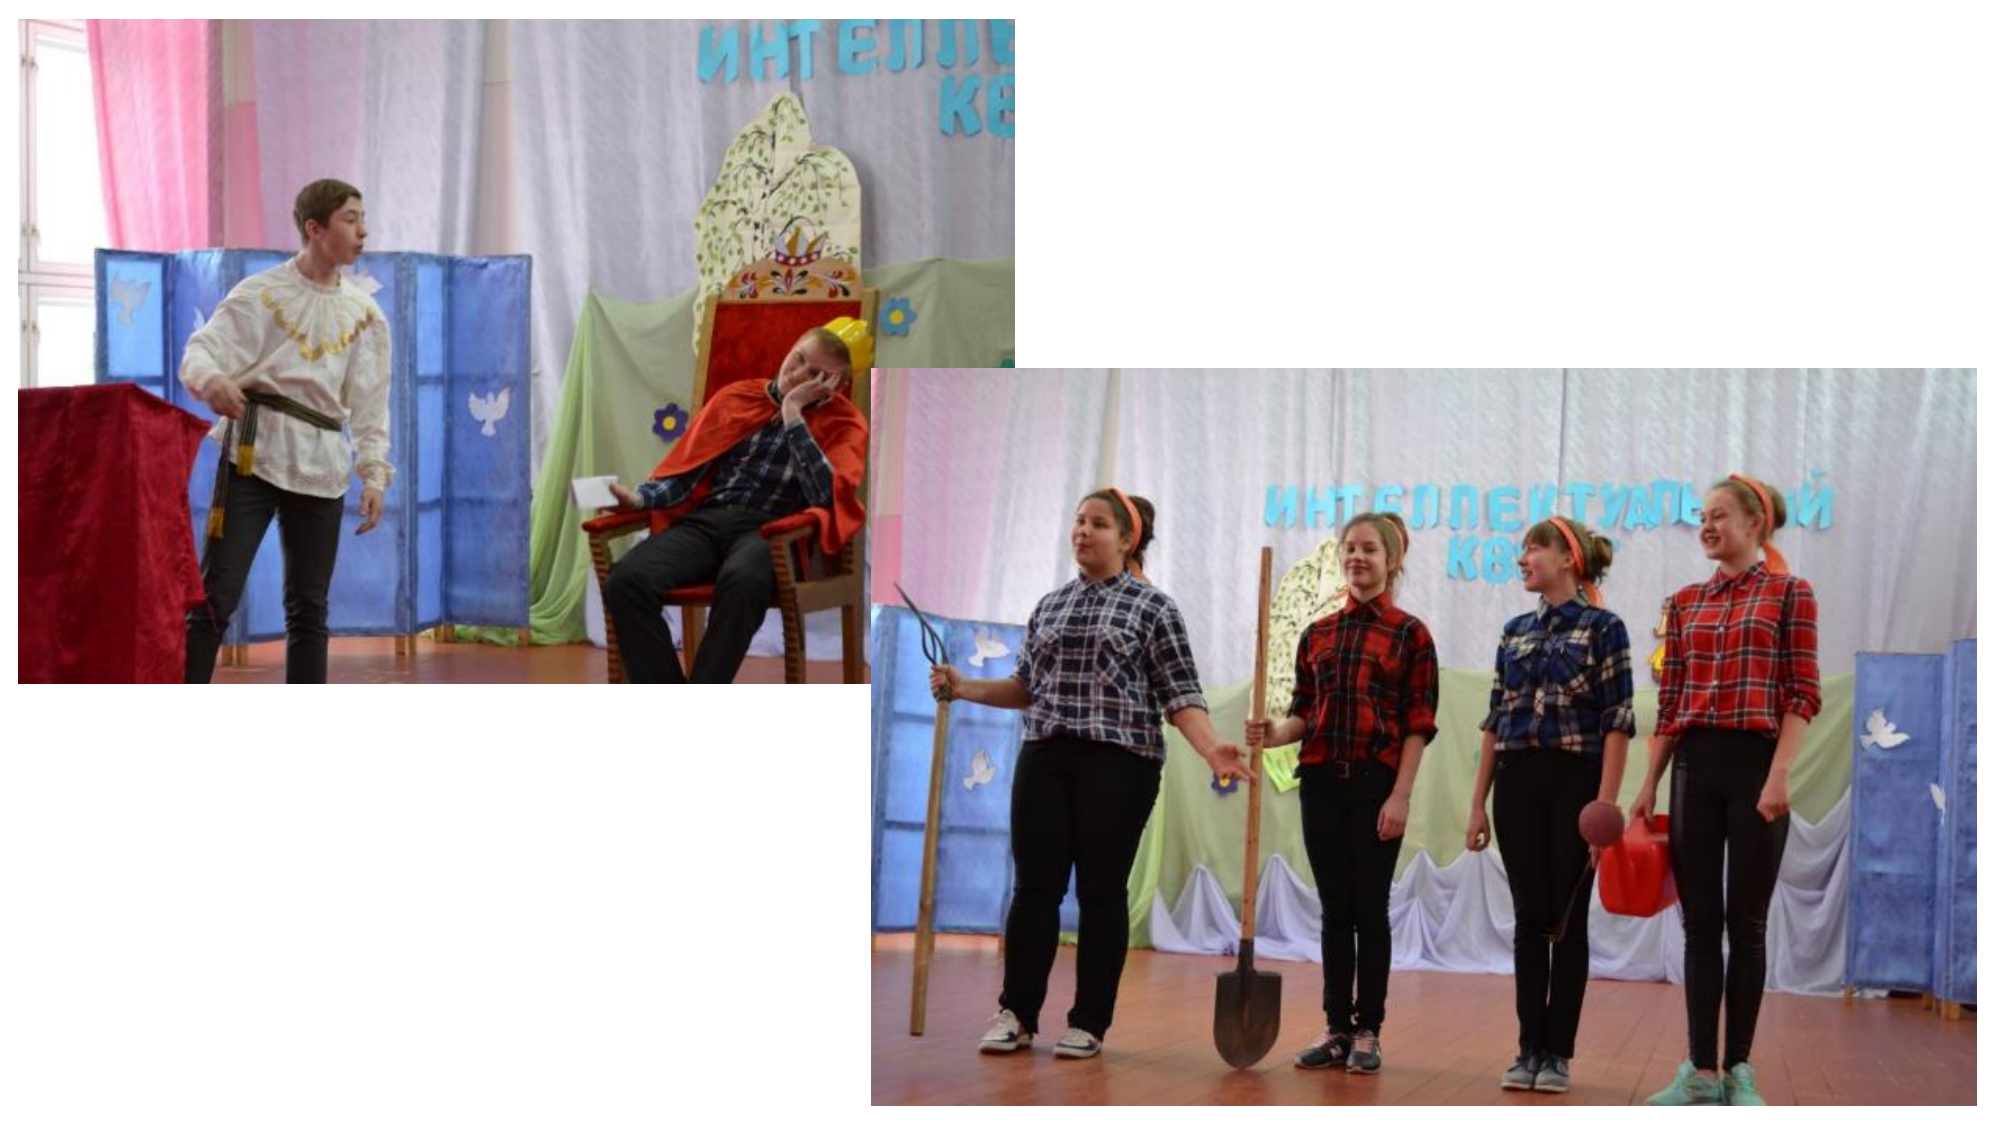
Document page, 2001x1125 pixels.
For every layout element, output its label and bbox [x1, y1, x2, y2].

list [871, 368, 1977, 1106]
picture [18, 19, 1015, 684]
